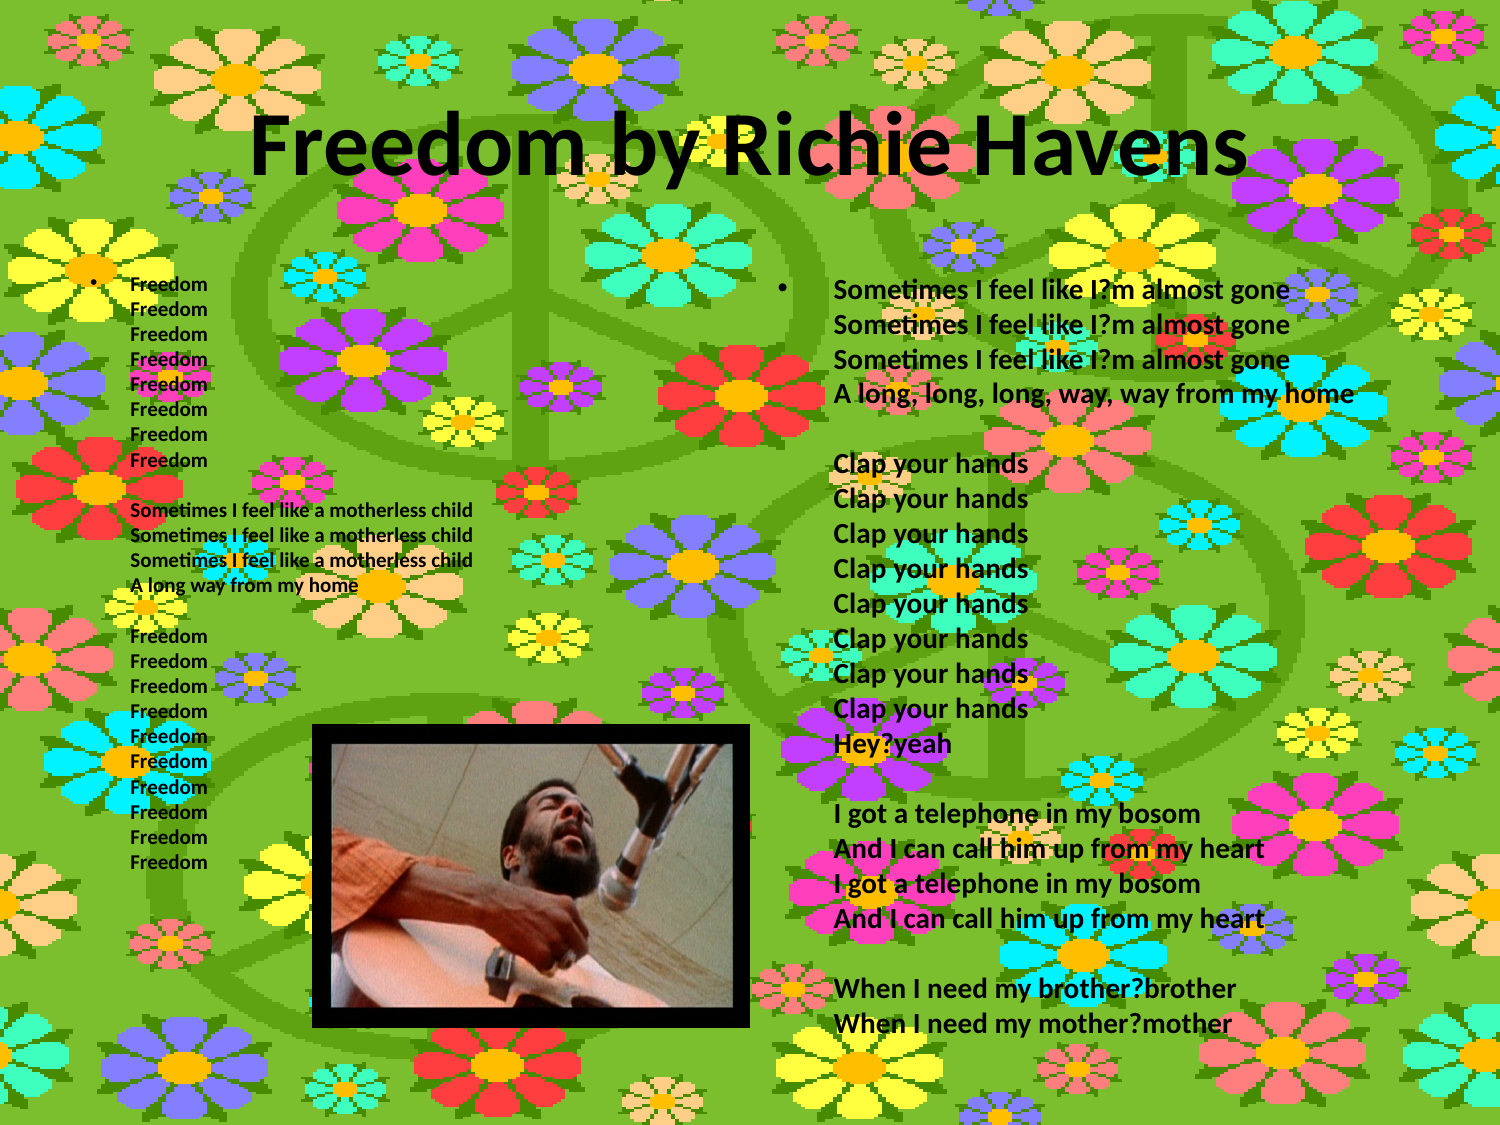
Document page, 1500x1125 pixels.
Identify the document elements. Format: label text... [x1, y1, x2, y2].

picture [0, 0, 1500, 1125]
list Freedom Freedom Freedom Freedom Freedom Freedom Freedom Freedom Sometimes I feel like a motherless child Sometimes I feel like a motherless child Sometimes I feel like a motherless child A long way from my home Freedom Freedom Freedom Freedom Freedom Freedom Freedom Freedom Freedom Freedom [75, 262, 738, 1005]
list Sometimes I feel like I?m almost gone Sometimes I feel like I?m almost gone Sometimes I feel like I?m almost gone A long, long, long, way, way from my home Clap your hands Clap your hands Clap your hands Clap your hands Clap your hands Clap your hands Clap your hands Clap your hands Hey?yeah I got a telephone in my bosom And I can call him up from my heart I got a telephone in my bosom And I can call him up from my heart When I need my brother?brother When I need my mother?mother [762, 262, 1425, 1005]
title Freedom by Richie Havens [75, 45, 1425, 233]
